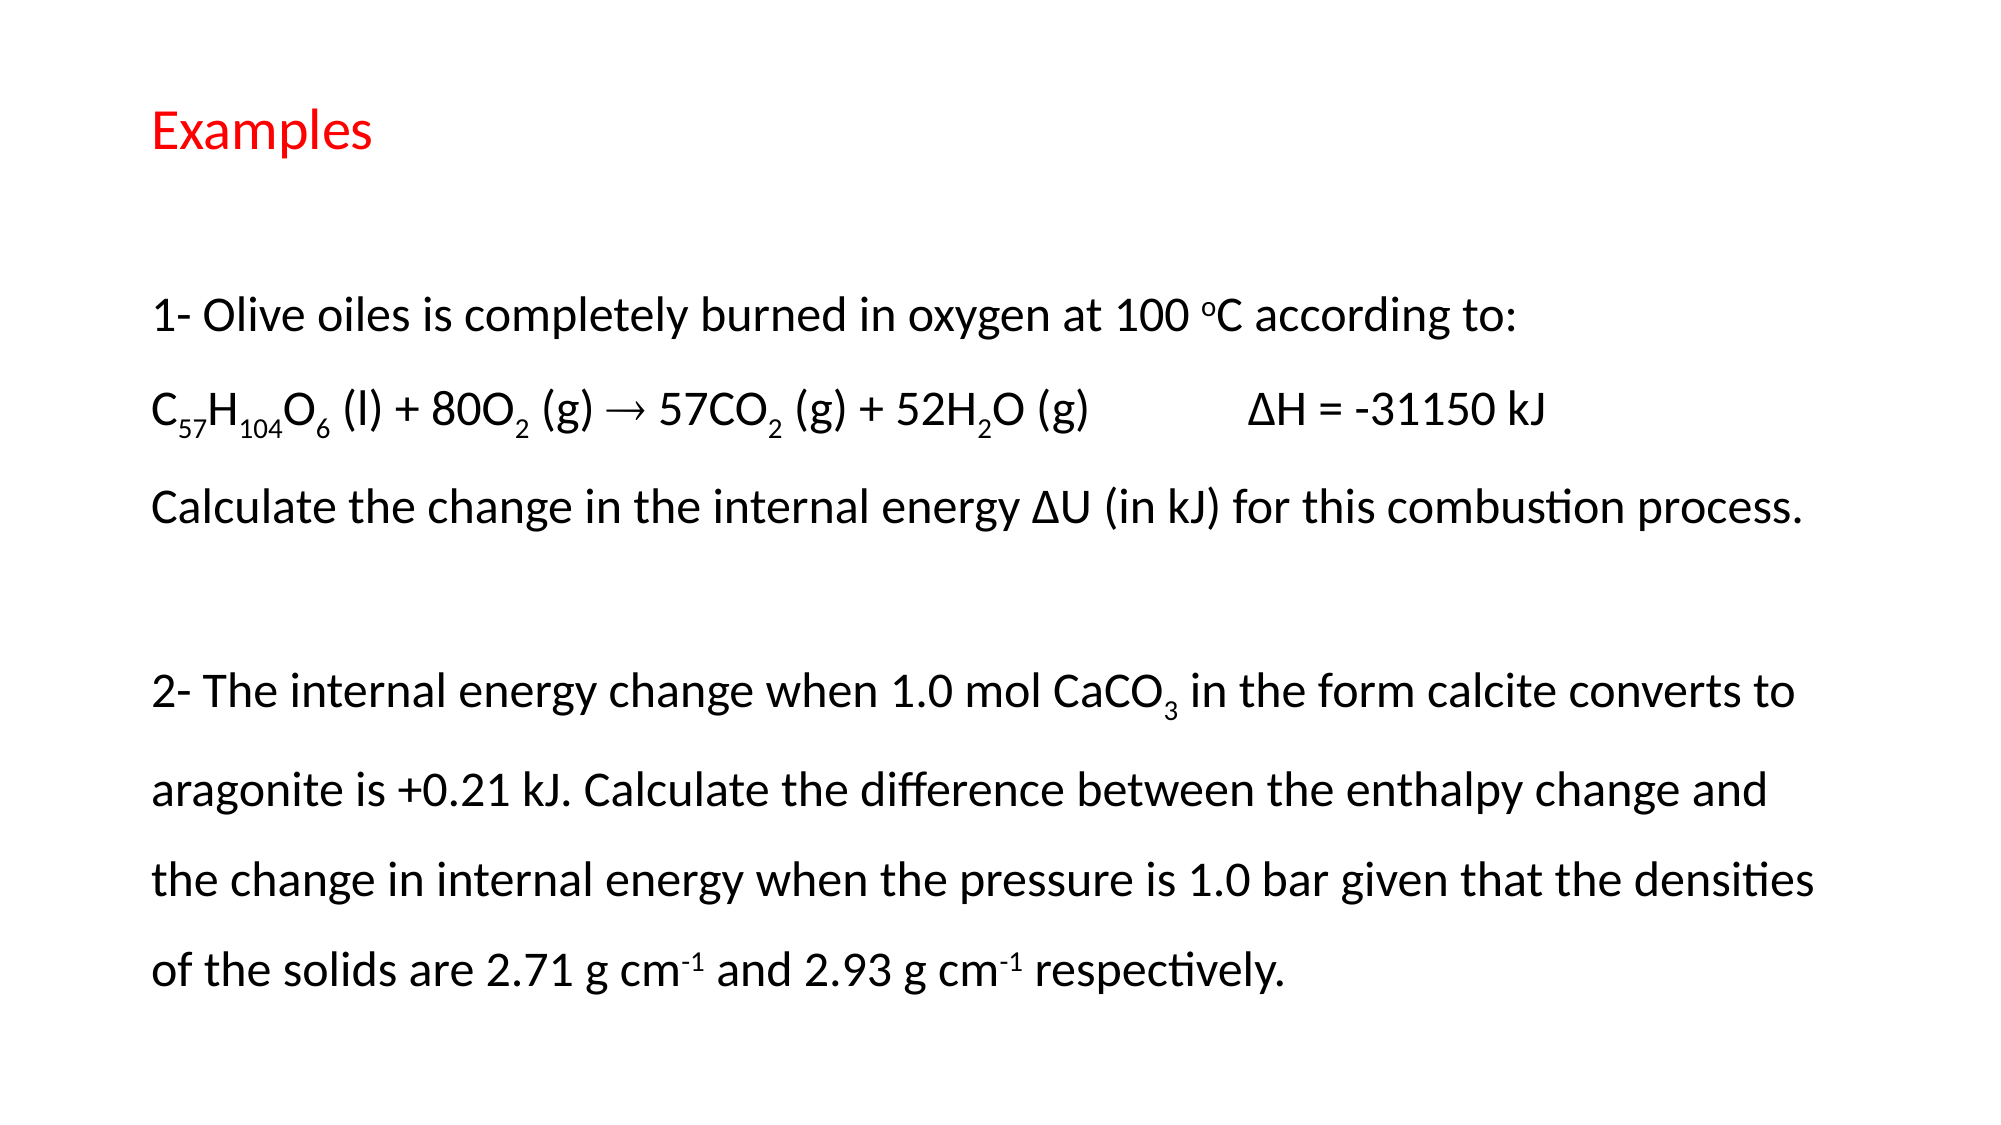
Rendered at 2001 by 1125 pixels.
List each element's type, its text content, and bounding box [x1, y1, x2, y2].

text_box Examples 1- Olive oiles is completely burned in oxygen at 100 oC according to: C57H104O6 (l) + 80O2 (g)  57CO2 (g) + 52H2O (g) ∆H = -31150 kJ Calculate the change in the internal energy ∆U (in kJ) for this combustion process. 2- The internal energy change when 1.0 mol CaCO3 in the form calcite converts to aragonite is +0.21 kJ. Calculate the difference between the enthalpy change and the change in internal energy when the pressure is 1.0 bar given that the densities of the solids are 2.71 g cm-1 and 2.93 g cm-1 respectively. [136, 49, 1841, 1094]
